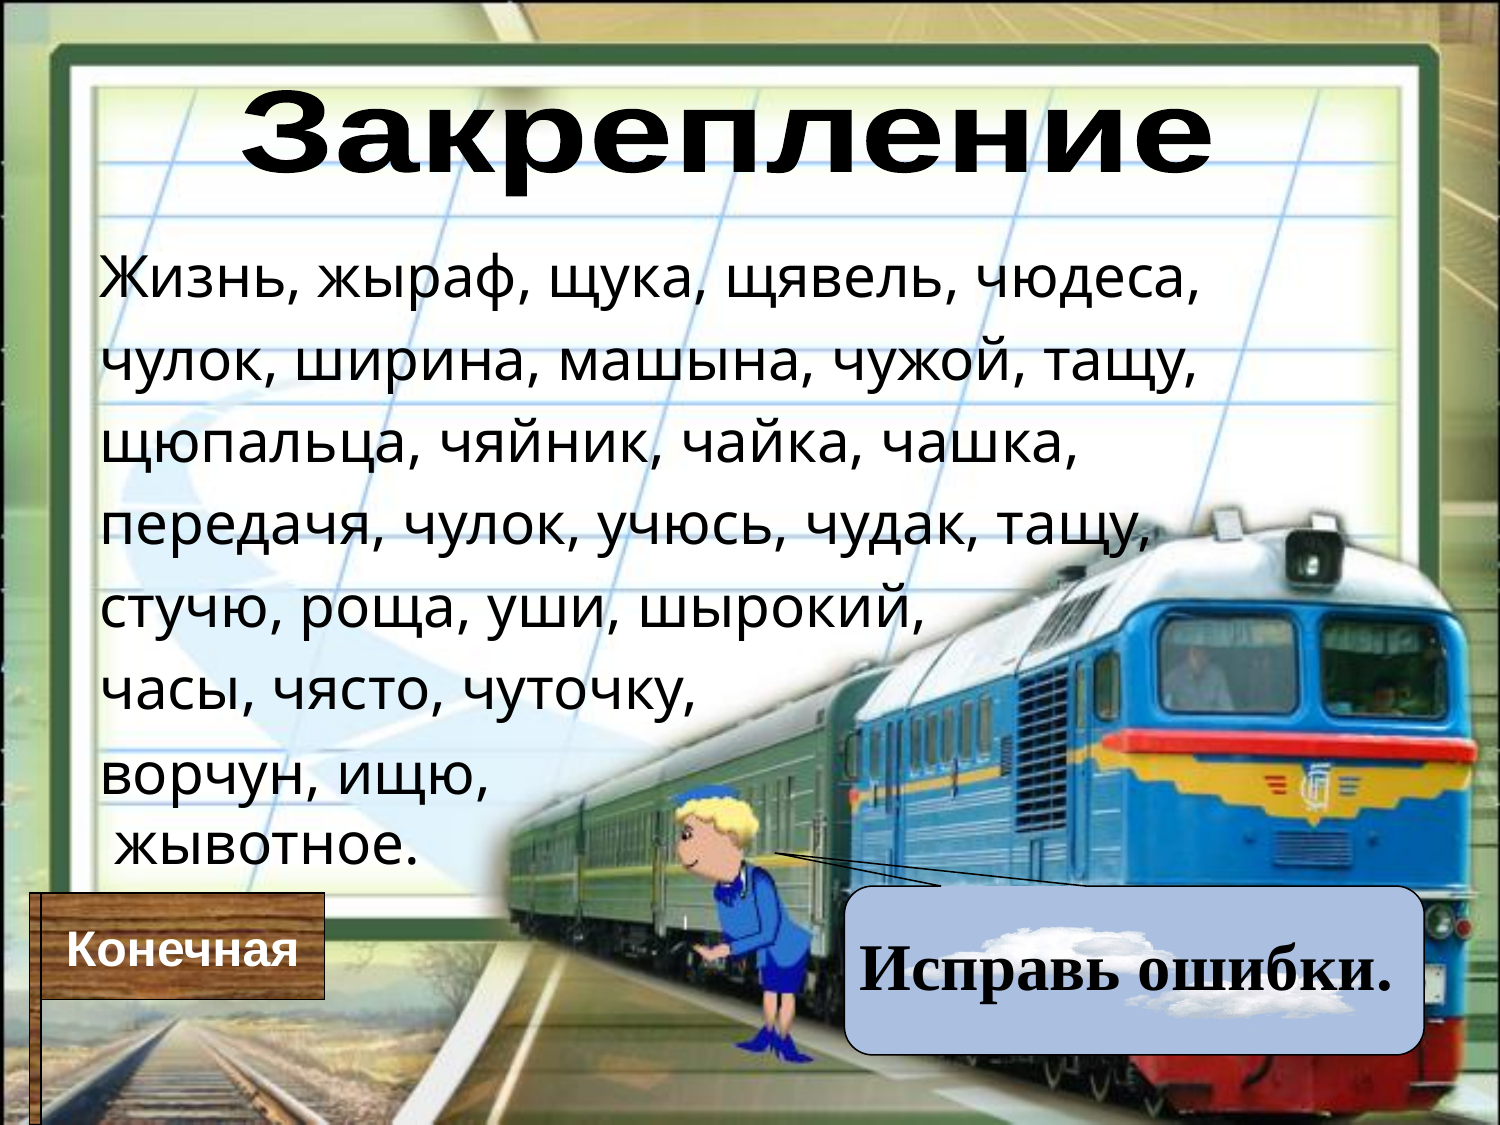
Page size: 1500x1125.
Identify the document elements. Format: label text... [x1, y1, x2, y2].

text_box Исправь ошибки. [844, 916, 1425, 1012]
text_box Конечная [41, 893, 325, 1000]
text_box [844, 1012, 1425, 1055]
text_box [29, 893, 41, 1125]
picture [0, 0, 1500, 1125]
text_box Жизнь, жыраф, щука, щявель, чюдеса, чулок, ширина, машына, чужой, тащу, щюпальца, чяйник, чайка, чашка, передачя, чулок, учюсь, чудак, тащу, стучю, роща, уши, шырокий, часы, чясто, чуточку, ворчун, ищю, жывотное. [84, 231, 1393, 884]
text_box [774, 852, 1425, 916]
